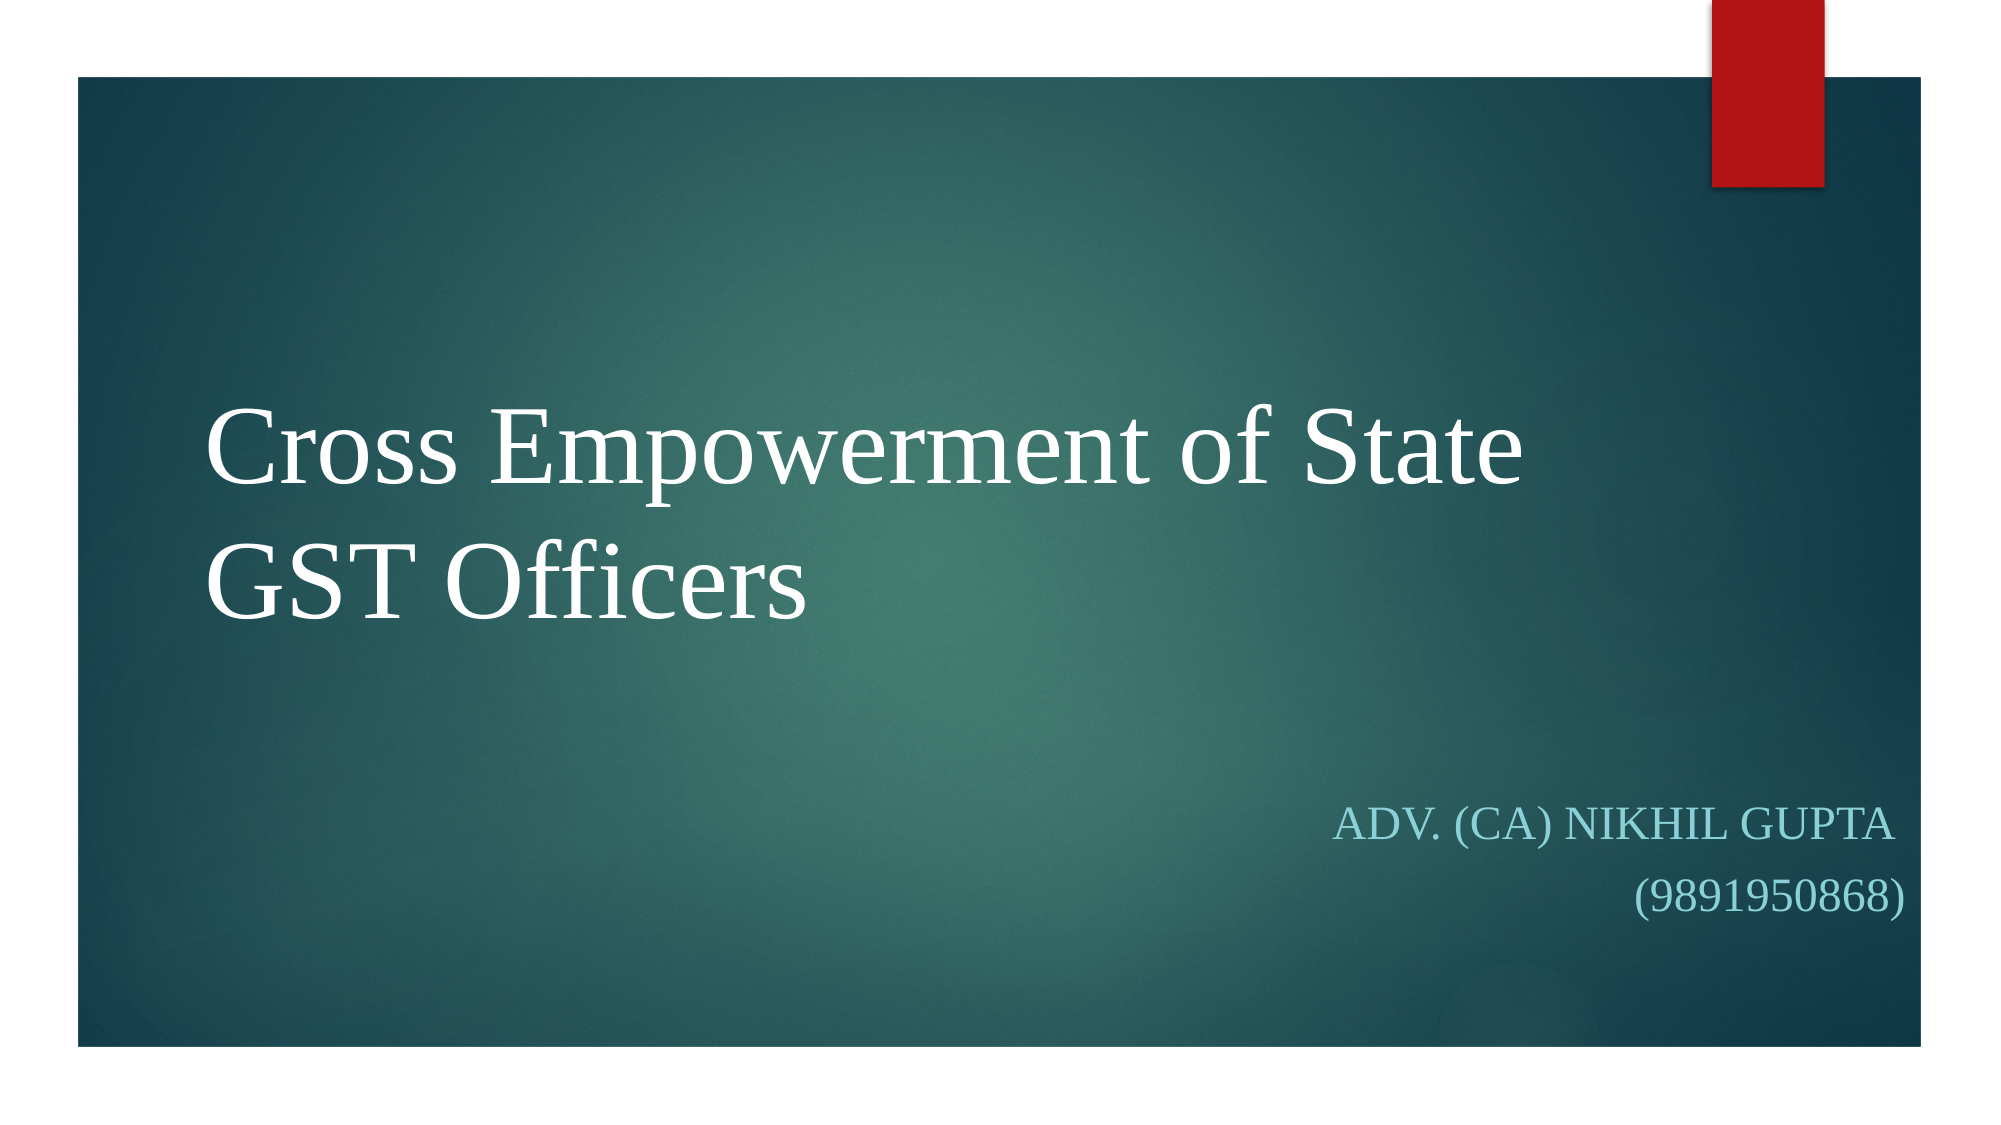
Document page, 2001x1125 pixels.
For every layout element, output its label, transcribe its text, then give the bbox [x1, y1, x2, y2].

title Cross Empowerment of State GST Officers [189, 344, 1638, 783]
subtitle Adv. (CA) Nikhil Gupta (9891950868) [12, 783, 1922, 931]
